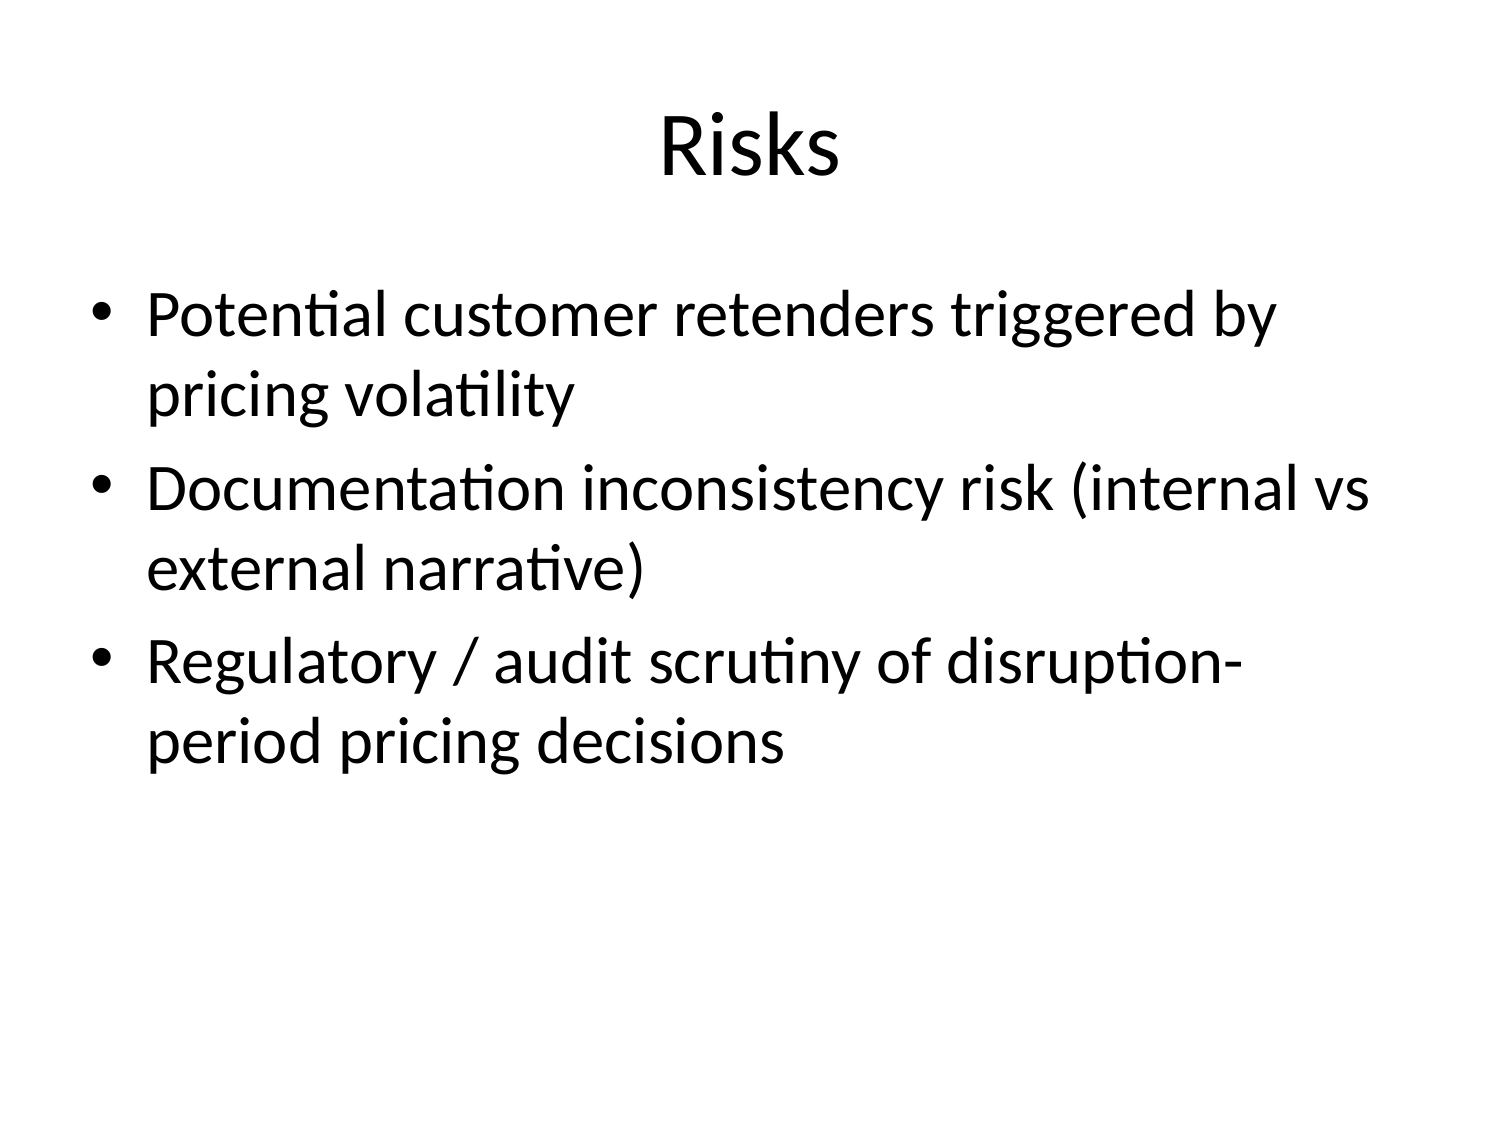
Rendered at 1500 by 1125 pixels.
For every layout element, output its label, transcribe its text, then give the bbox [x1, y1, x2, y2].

title Risks [75, 45, 1425, 233]
list Potential customer retenders triggered by pricing volatility Documentation inconsistency risk (internal vs external narrative) Regulatory / audit scrutiny of disruption-period pricing decisions [75, 262, 1425, 1005]
